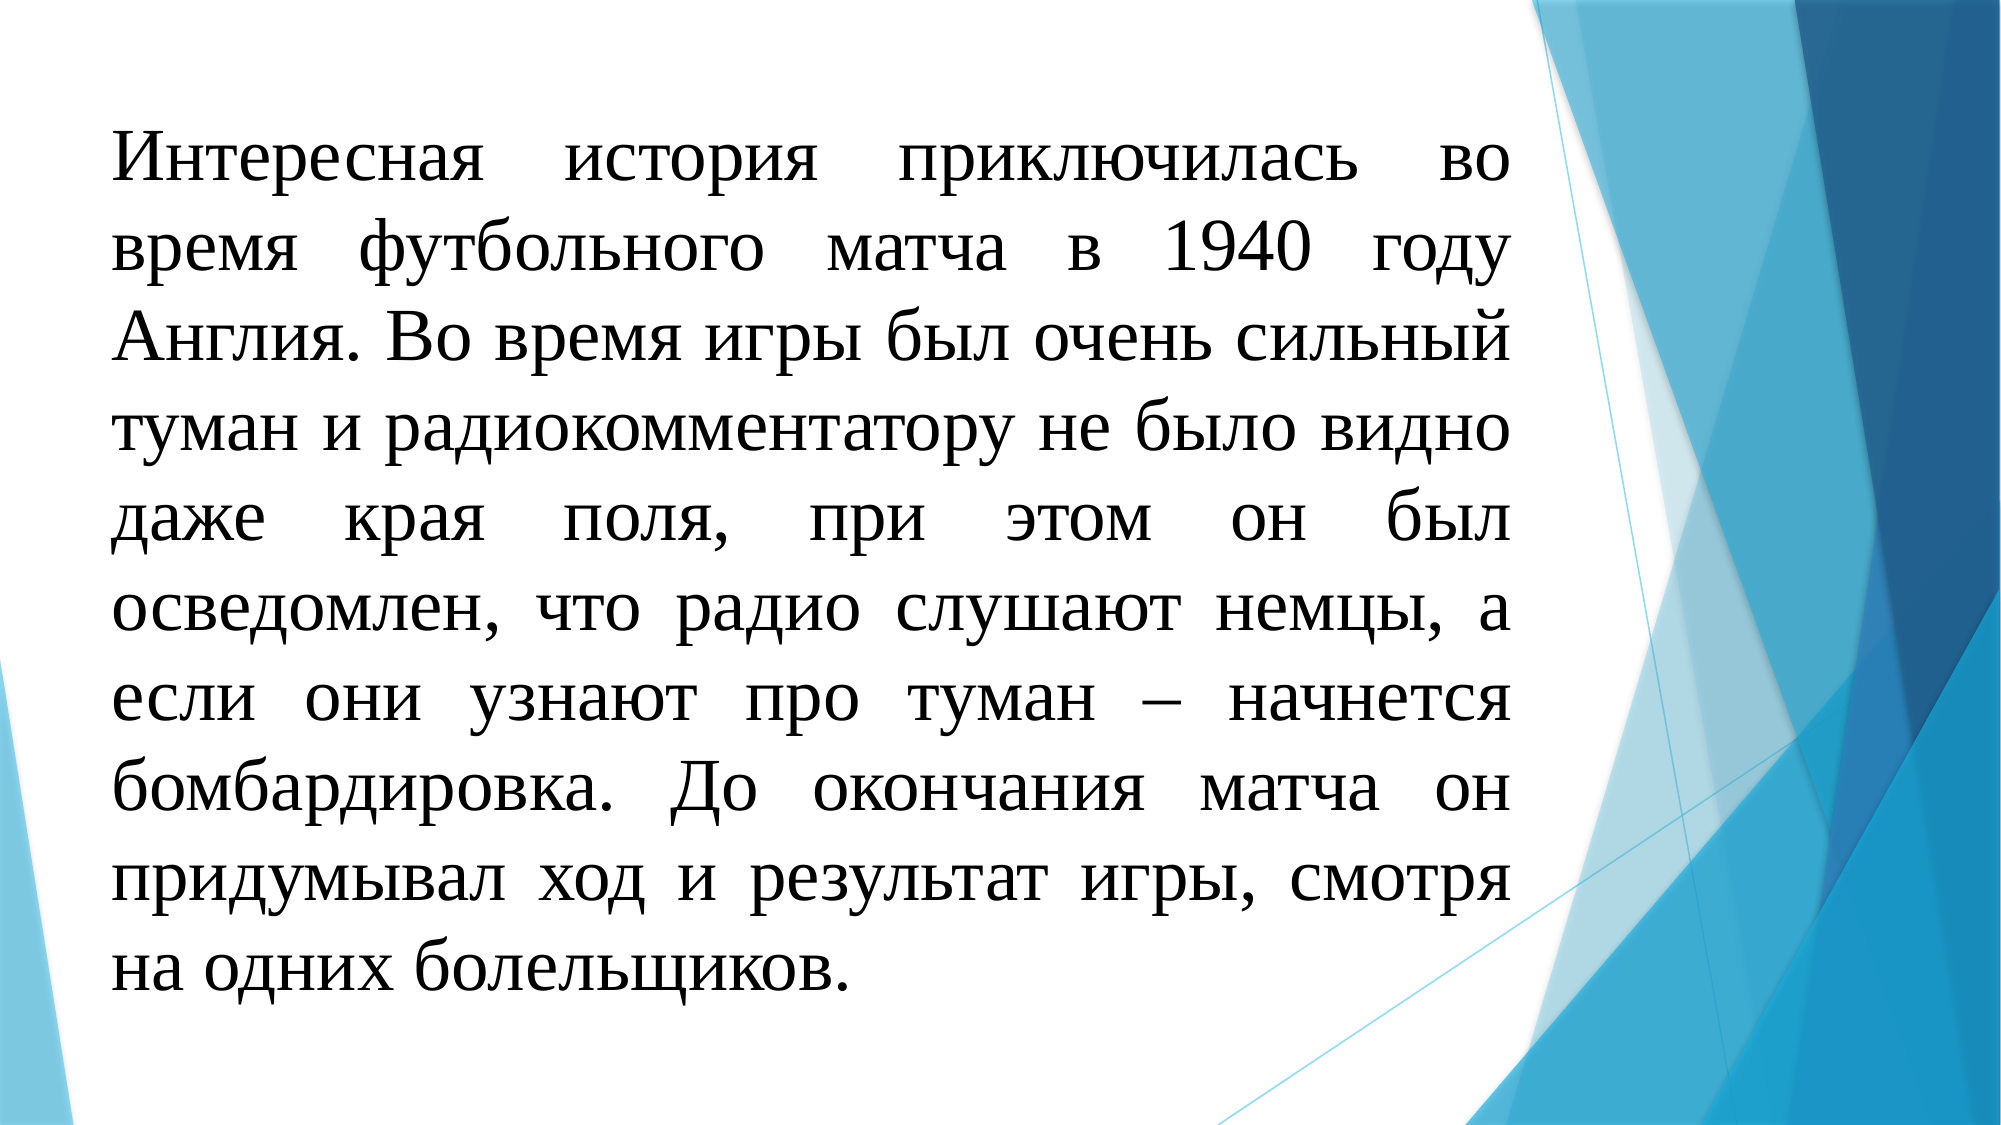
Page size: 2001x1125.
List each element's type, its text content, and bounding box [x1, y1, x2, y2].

text_box Интересная история приключилась во время футбольного матча в 1940 году Англия. Во время игры был очень сильный туман и радиокомментатору не было видно даже края поля, при этом он был осведомлен, что радио слушают немцы, а если они узнают про туман – начнется бомбардировка. До окончания матча он придумывал ход и результат игры, смотря на одних болельщиков. [96, 98, 1529, 1014]
